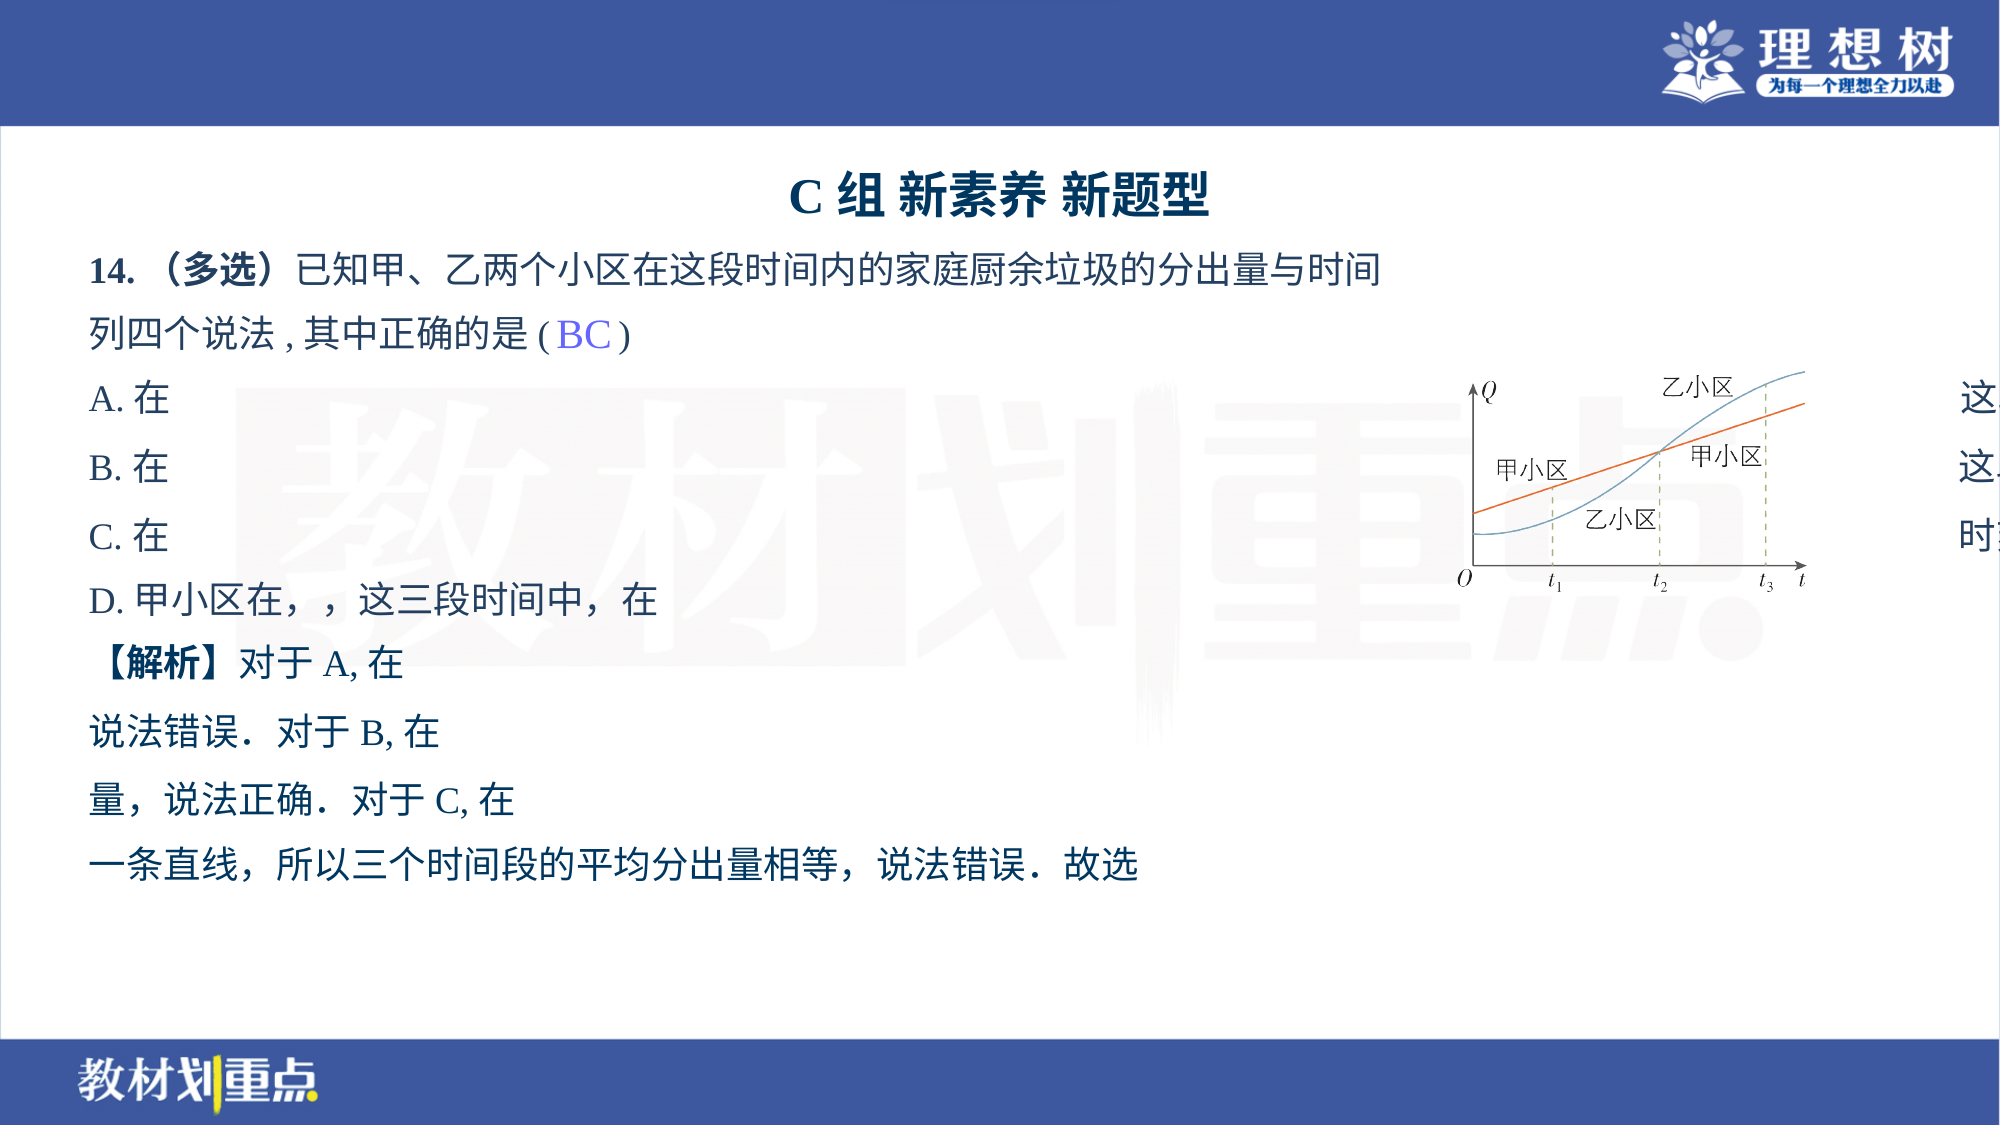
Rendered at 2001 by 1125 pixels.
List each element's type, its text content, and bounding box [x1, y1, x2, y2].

text_box BC [541, 304, 627, 355]
text_box C组 新素养 新题型 [88, 135, 1911, 283]
picture [0, 0, 2000, 1125]
